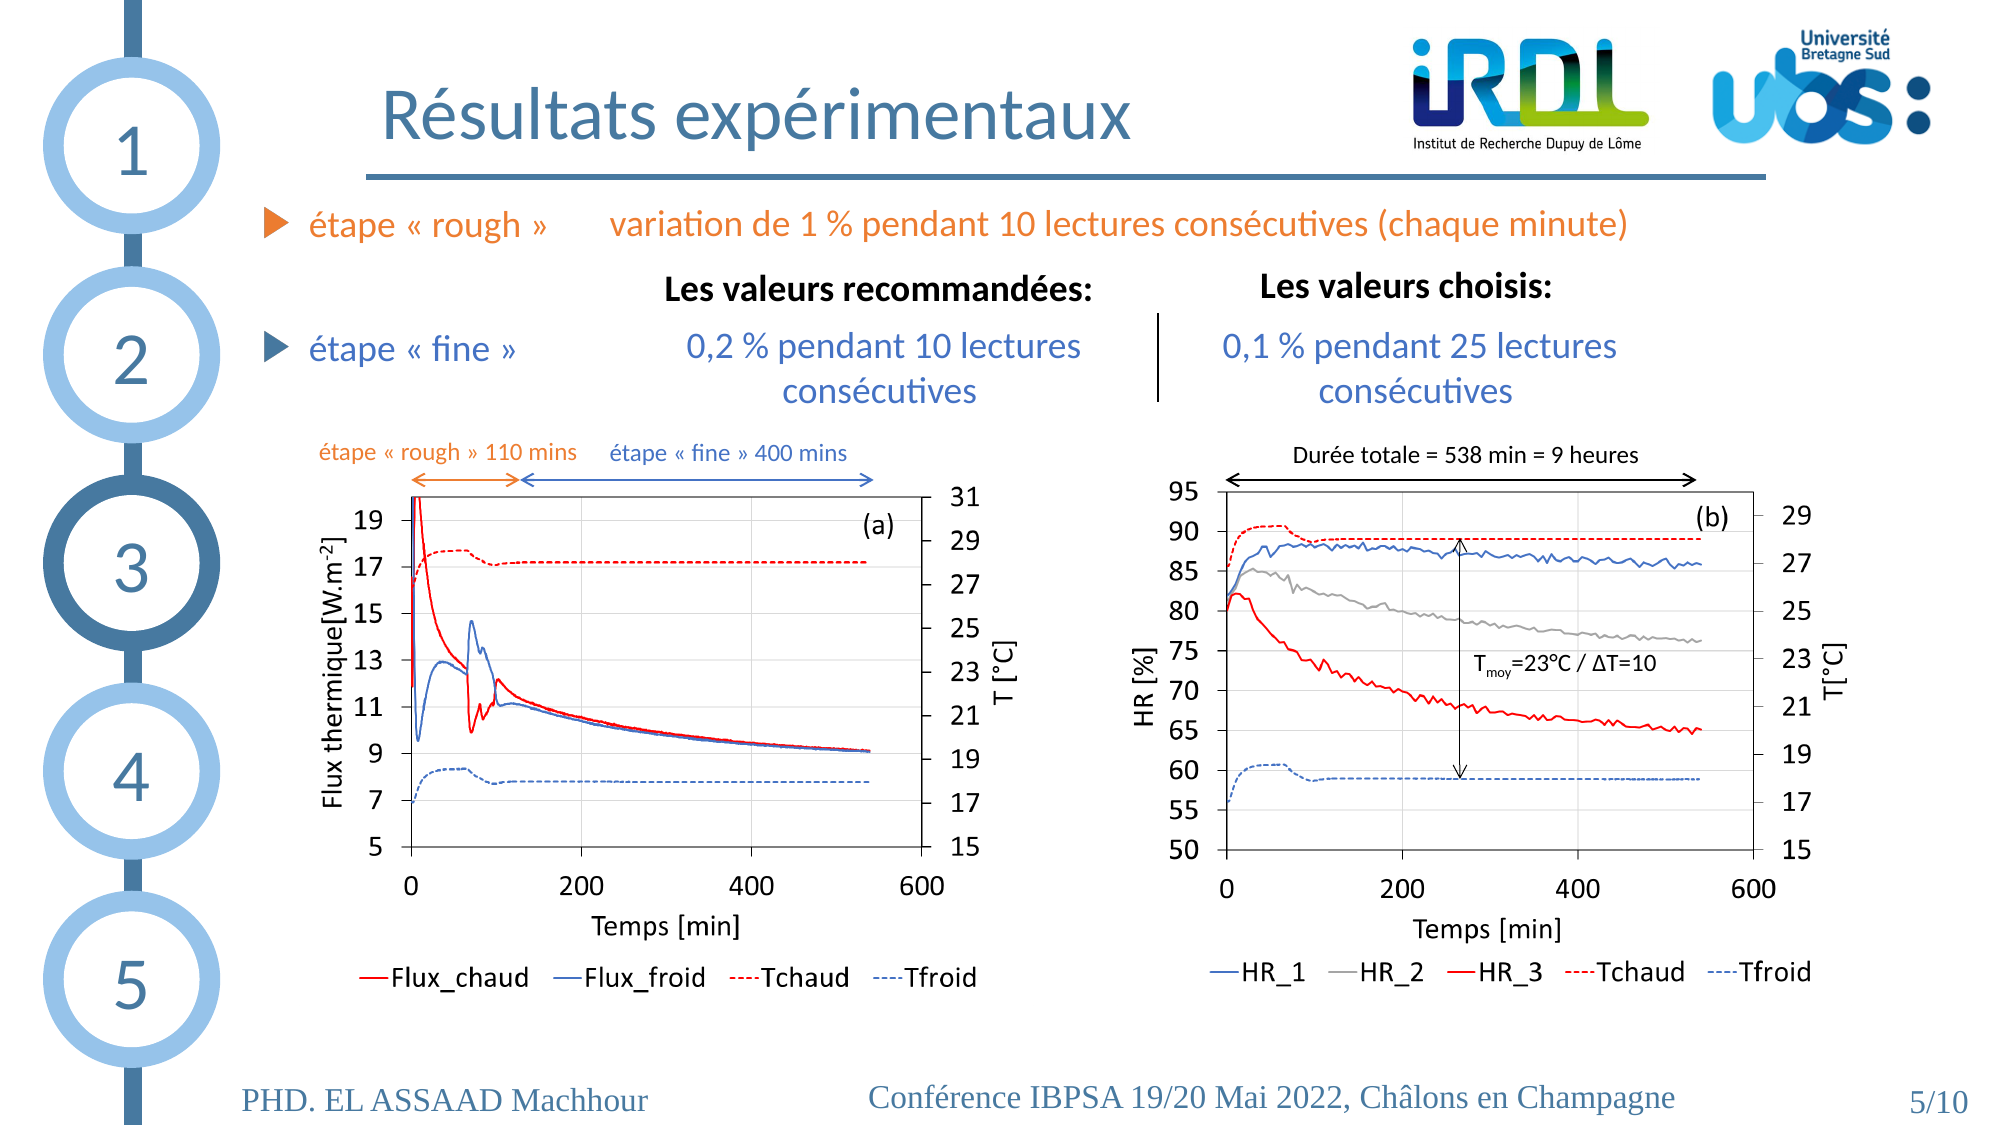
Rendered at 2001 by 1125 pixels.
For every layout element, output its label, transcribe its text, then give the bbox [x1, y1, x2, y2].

text_box « [43, 682, 221, 860]
text_box [124, 234, 143, 266]
text_box 0,1 % pendant 25 lectures consécutives [1201, 313, 1640, 419]
text_box « [43, 890, 221, 1068]
text_box variation de 1 % pendant 10 lectures consécutives (chaque minute) [594, 191, 1722, 252]
text_box [124, 443, 143, 475]
text_box [124, 0, 143, 57]
picture [1693, 14, 1951, 166]
text_box « [43, 266, 221, 444]
text_box [124, 651, 143, 683]
text_box 3 [63, 495, 200, 631]
text_box Résultats expérimentaux [366, 56, 1568, 162]
text_box étape « rough » 110 mins [303, 428, 594, 473]
text_box [124, 860, 143, 891]
text_box 1 [63, 77, 200, 214]
text_box étape « fine » 400 mins [594, 428, 874, 473]
text_box 2 [63, 286, 200, 423]
text_box 0,2 % pendant 10 lectures consécutives [665, 313, 1104, 419]
text_box PHD. EL ASSAAD Machhour [223, 1070, 667, 1125]
picture [256, 202, 297, 243]
text_box Durée totale = 538 min = 9 heures [1277, 431, 1677, 473]
text_box étape « fine » [294, 316, 573, 376]
picture [256, 326, 297, 367]
picture [299, 473, 1034, 1006]
text_box [124, 1068, 143, 1125]
text_box Les valeurs recommandées: [649, 256, 1132, 317]
text_box Les valeurs choisis: [1245, 253, 1694, 314]
text_box Conférence IBPSA 19/20 Mai 2022, Châlons en Champagne [851, 1067, 1694, 1123]
text_box 5/10 [1878, 1072, 2000, 1125]
text_box étape « rough » [294, 192, 573, 253]
text_box 5 [63, 911, 200, 1048]
picture [1402, 26, 1660, 155]
text_box « [43, 474, 221, 652]
picture [1117, 473, 1852, 1006]
text_box « [43, 56, 221, 235]
text_box 4 [63, 703, 200, 840]
